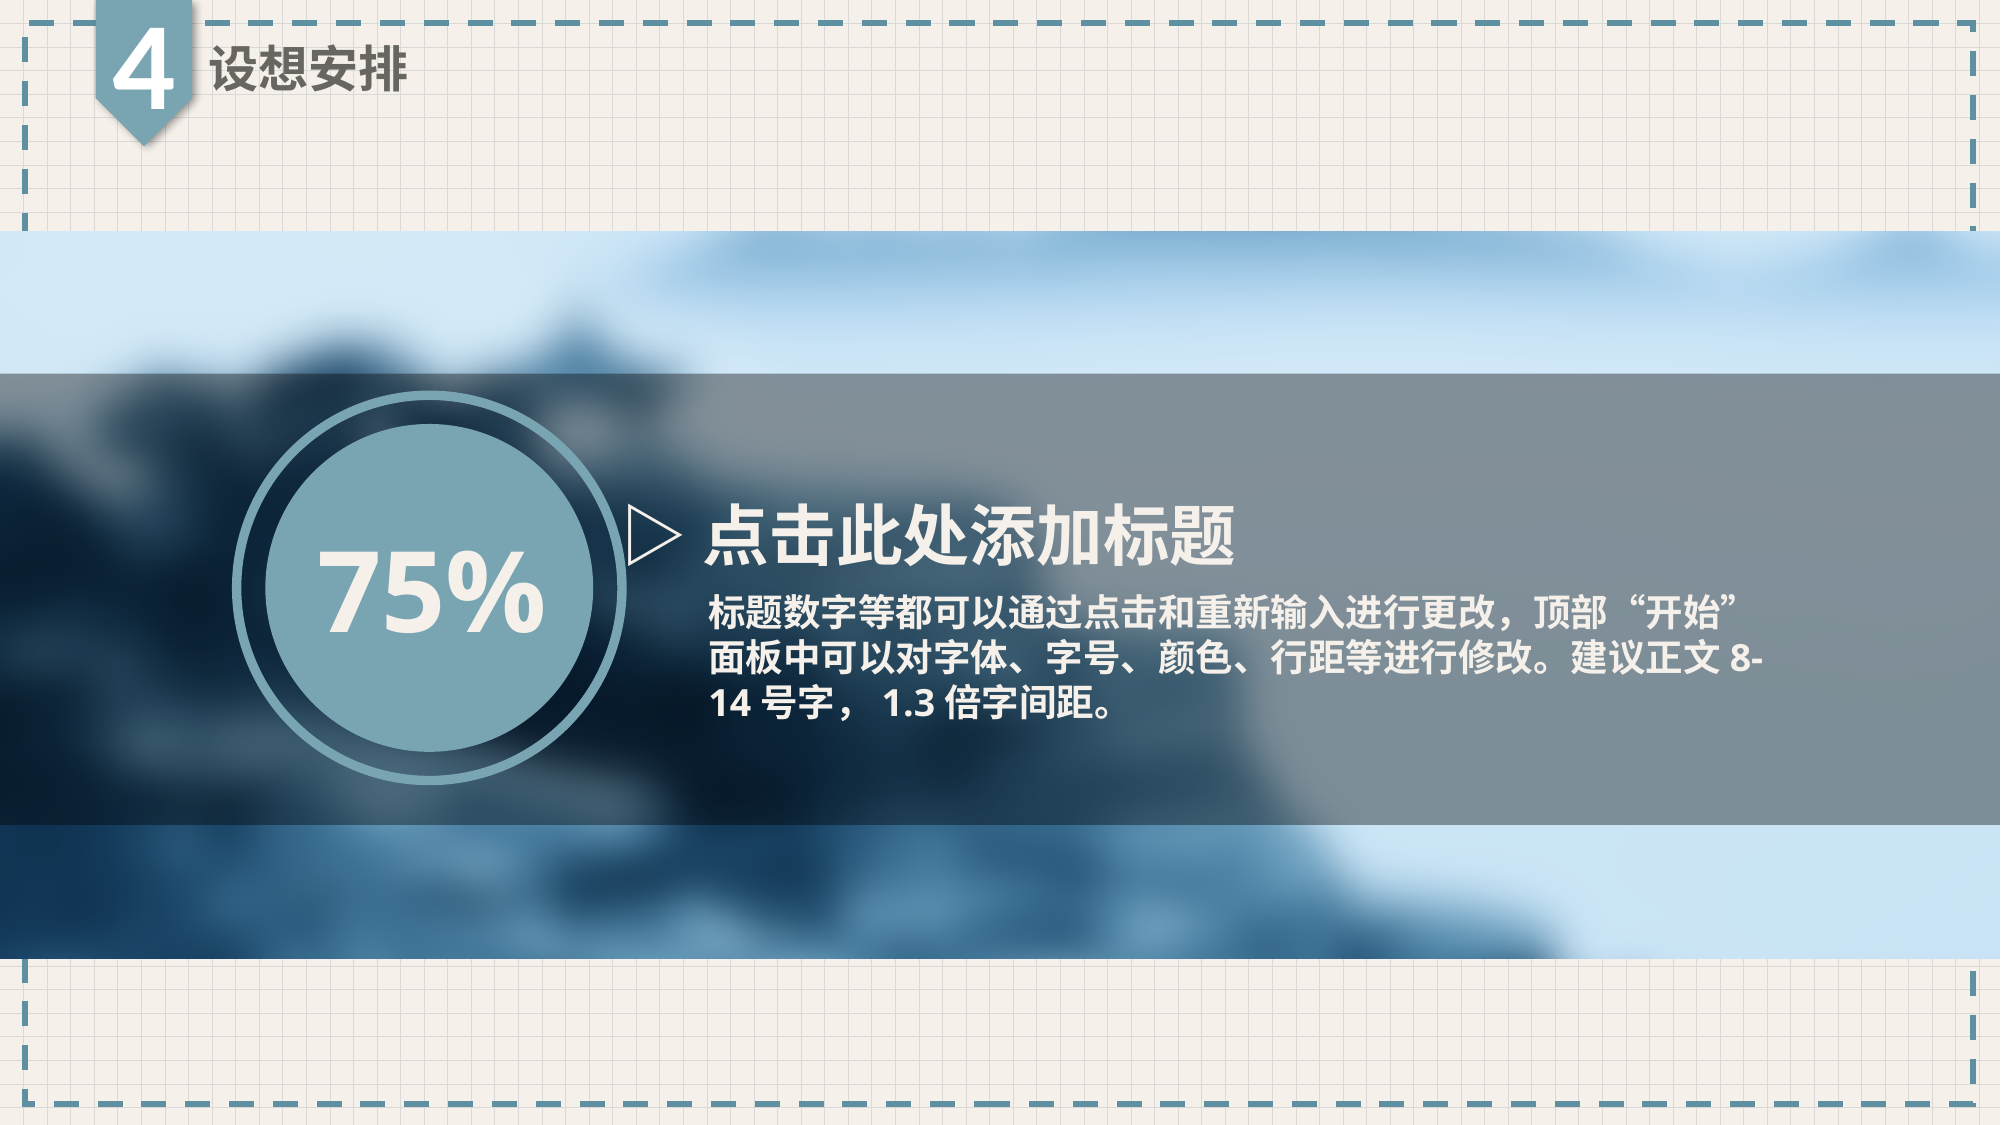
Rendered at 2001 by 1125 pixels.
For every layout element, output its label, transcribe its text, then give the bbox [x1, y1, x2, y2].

text_box 4 [97, 0, 191, 142]
text_box 设想安排 [200, 30, 424, 105]
text_box [138, 142, 150, 148]
picture [0, 231, 2000, 959]
